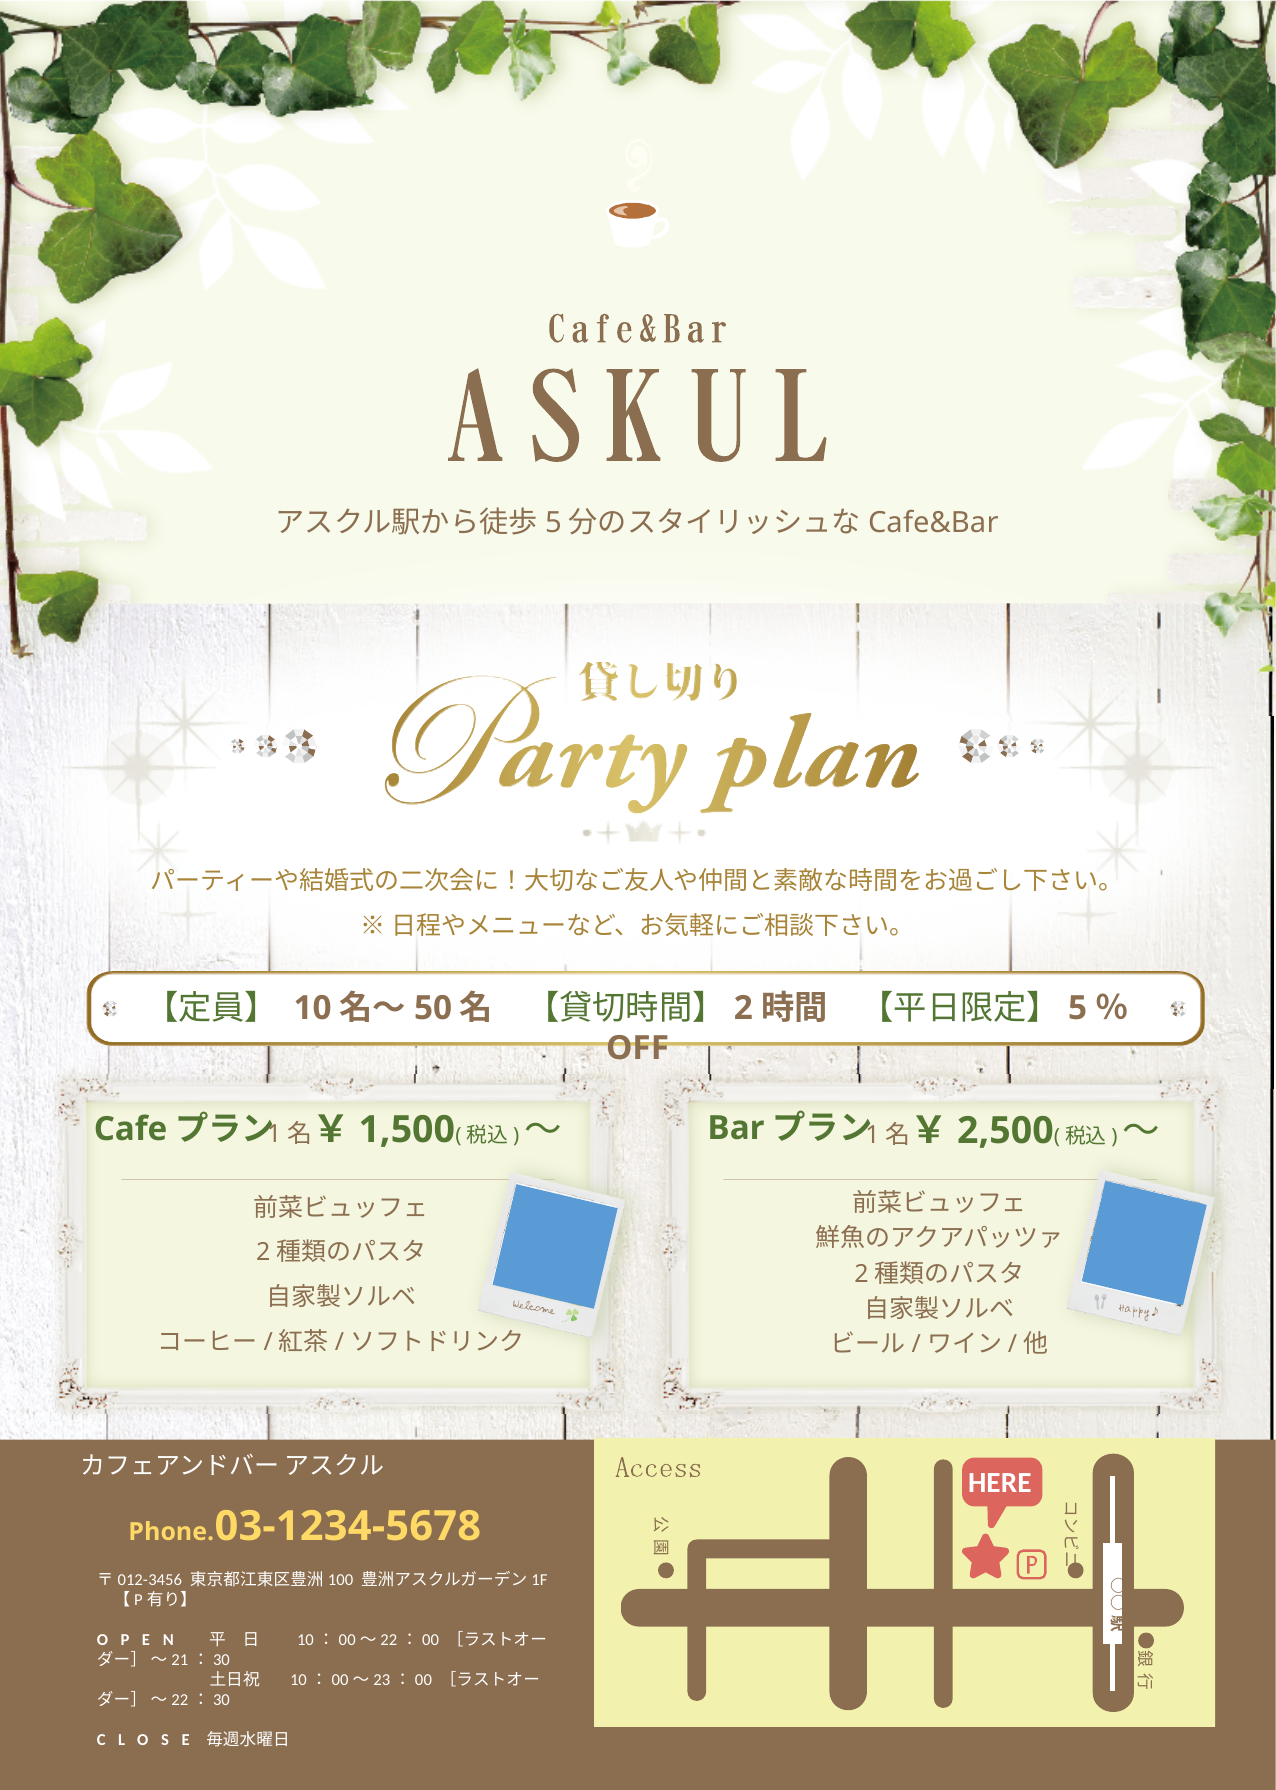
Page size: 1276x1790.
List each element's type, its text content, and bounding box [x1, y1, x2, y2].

text_box 前菜ビュッフェ 鮮魚のアクアパッツァ 2種類のパスタ 自家製ソルベ ビール/ワイン/他 [741, 1173, 1138, 1366]
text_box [620, 1453, 1185, 1713]
text_box 1名￥1,500(税込)～ [252, 1097, 577, 1157]
text_box 1名￥2,500(税込)～ [850, 1098, 1175, 1159]
text_box 【定員】 10名～50名 【貸切時間】2時間 【平日限定】5％OFF [130, 1047, 1145, 1074]
text_box Barプラン [692, 1098, 850, 1154]
text_box Phone.03-1234-5678 [113, 1491, 497, 1556]
text_box 前菜ビュッフェ 2種類のパスタ 自家製ソルベ コーヒー/紅茶/ソフトドリンク [132, 1168, 438, 1363]
text_box 〒012-3456 東京都江東区豊洲100 豊洲アスクルガーデン1F 【P有り】 OPEN 平 日 10：00～22：00 ［ラストオーダー］ ～21：30 土日祝 10：00～23：00 ［ラストオーダー］ ～22：30 CLOSE毎週水曜日 [82, 1561, 594, 1756]
text_box パーティーや結婚式の二次会に！大切なご友人や仲間と素敵な時間をお過ごし下さい。 ※日程やメニューなど、お気軽にご相談下さい。 [114, 842, 1161, 948]
text_box Cafeプラン [78, 1099, 252, 1154]
text_box アスクル駅から徒歩5分のスタイリッシュなCafe&Bar [239, 496, 1036, 546]
text_box カフェアンドバー アスクル [65, 1442, 400, 1487]
picture [0, 0, 1276, 1728]
